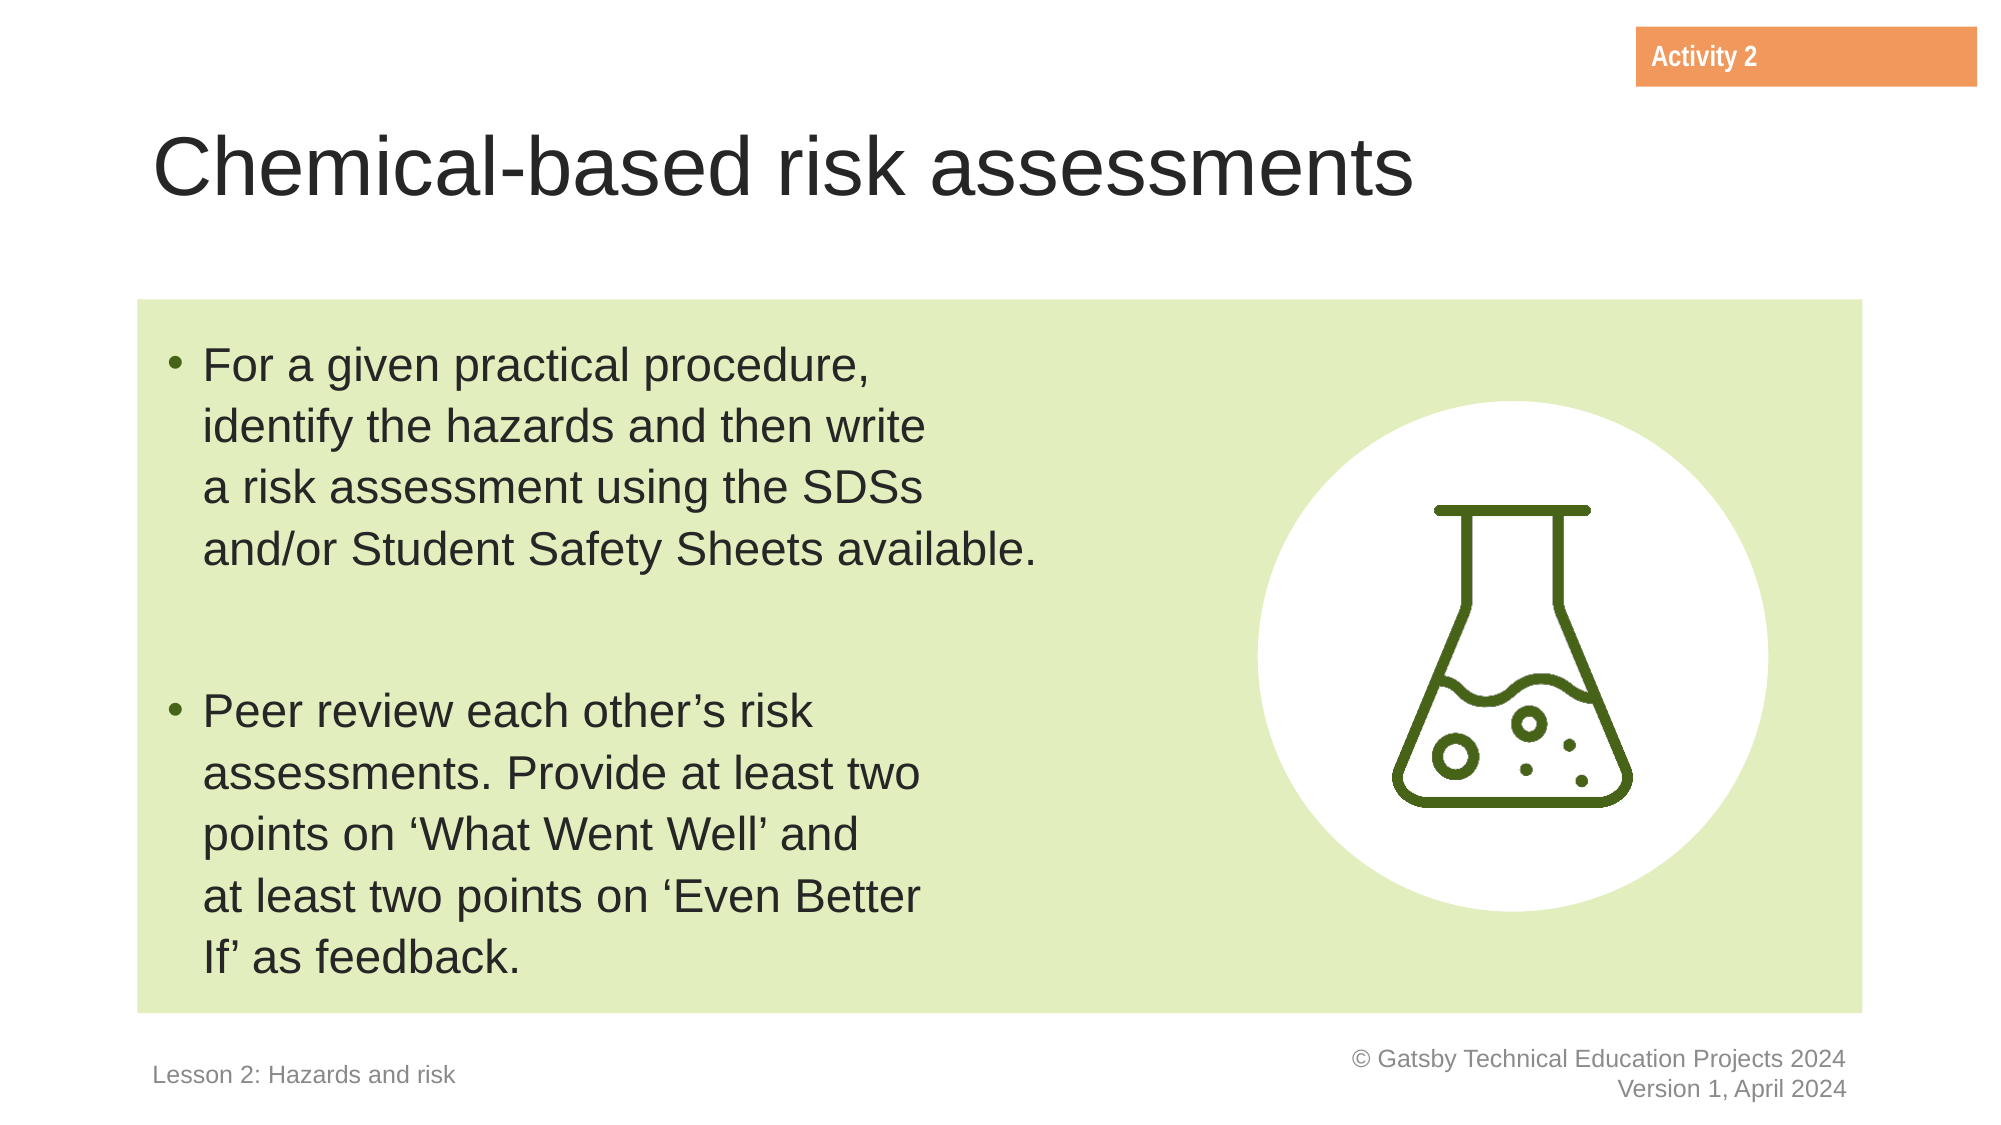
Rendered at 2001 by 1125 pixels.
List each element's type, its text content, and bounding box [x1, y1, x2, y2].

picture [1392, 505, 1633, 808]
list Lesson 2: Hazards and risk [137, 1042, 829, 1103]
title Chemical-based risk assessments [137, 59, 1863, 278]
list For a given practical procedure, identify the hazards and then write a risk assessment using the SDSs and/or Student Safety Sheets available. Peer review each other’s risk assessments. Provide at least two points on ‘What Went Well’ and at least two points on ‘Even Better If’ as feedback. [137, 299, 1863, 1014]
list Activity 2 [1636, 26, 1978, 87]
text_box [1253, 396, 1773, 916]
